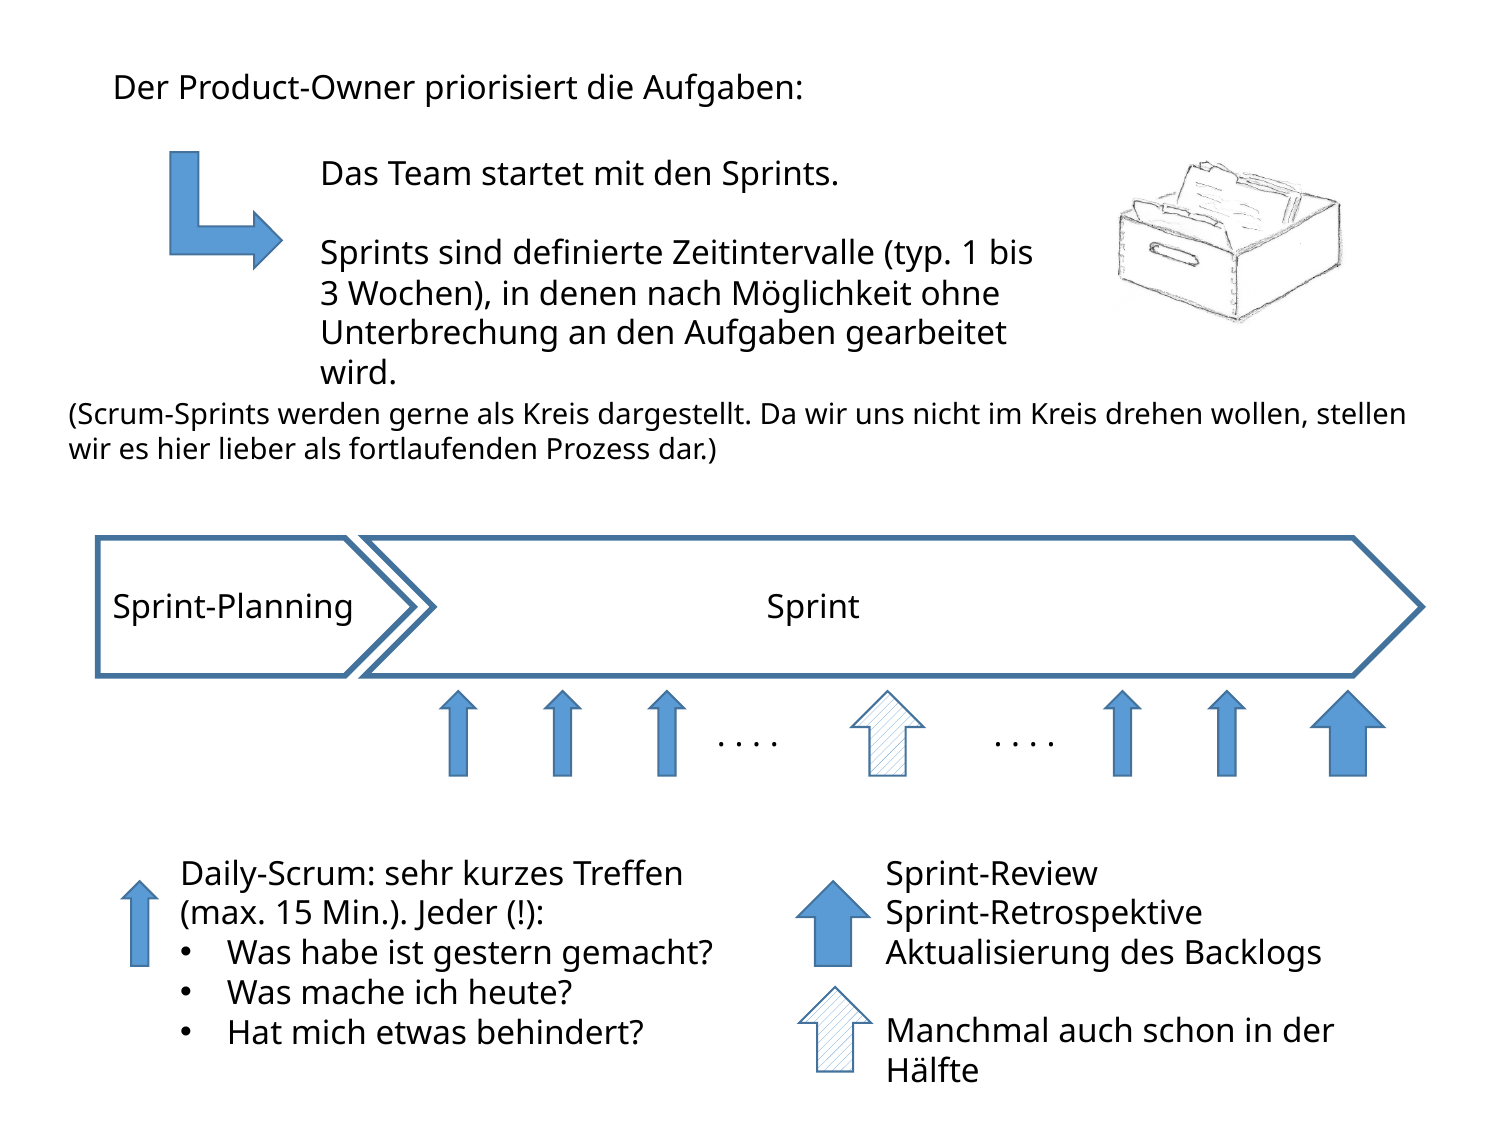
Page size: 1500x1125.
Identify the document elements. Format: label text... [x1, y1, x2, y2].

text_box [96, 536, 416, 677]
text_box [169, 151, 284, 271]
text_box Das Team startet mit den Sprints. Sprints sind definierte Zeitintervalle (typ. 1 bis 3 Wochen), in denen nach Möglichkeit ohne Unterbrechung an den Aufgaben gearbeitet wird. [305, 144, 1063, 387]
picture [1102, 157, 1356, 331]
text_box [1207, 689, 1247, 777]
text_box . . . . [978, 705, 1091, 761]
text_box [1102, 689, 1143, 777]
text_box [796, 985, 870, 1073]
text_box Daily-Scrum: sehr kurzes Treffen (max. 15 Min.). Jeder (!): Was habe ist gestern gemacht? Was mache ich heute? Hat mich etwas behindert? [165, 844, 735, 1059]
text_box [438, 689, 478, 777]
text_box Sprint [751, 578, 1035, 633]
text_box . . . . [702, 705, 814, 761]
text_box Manchmal auch schon in der Hälfte [870, 1001, 1440, 1097]
text_box [119, 879, 160, 967]
text_box [1309, 689, 1387, 777]
text_box [542, 689, 583, 777]
text_box [849, 689, 927, 777]
text_box [794, 879, 870, 967]
text_box [647, 689, 687, 777]
text_box Sprint-Review Sprint-Retrospektive Aktualisierung des Backlogs [870, 844, 1440, 979]
text_box (Scrum-Sprints werden gerne als Kreis dargestellt. Da wir uns nicht im Kreis drehen wollen, stellen wir es hier lieber als fortlaufenden Prozess dar.) [53, 387, 1458, 473]
text_box Der Product-Owner priorisiert die Aufgaben: [97, 59, 1386, 114]
text_box [361, 536, 1424, 677]
